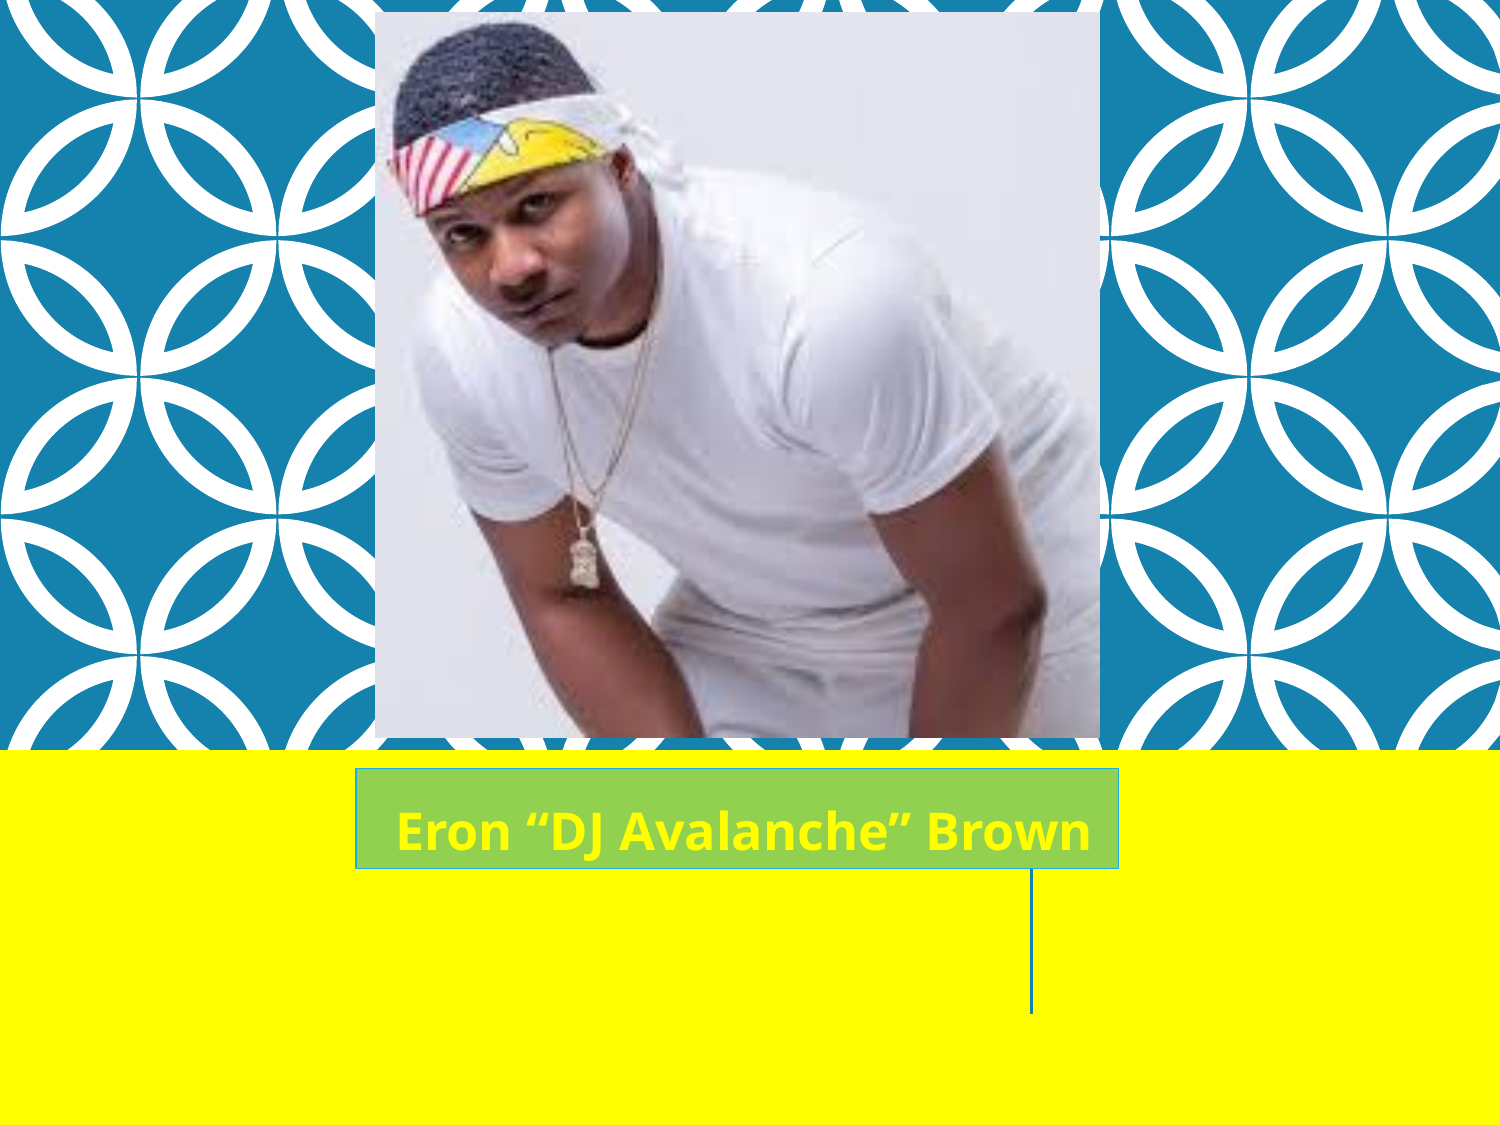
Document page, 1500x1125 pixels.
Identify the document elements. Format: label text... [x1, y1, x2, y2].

text_box Eron “DJ Avalanche” Brown [355, 768, 1119, 869]
picture [374, 12, 1101, 738]
